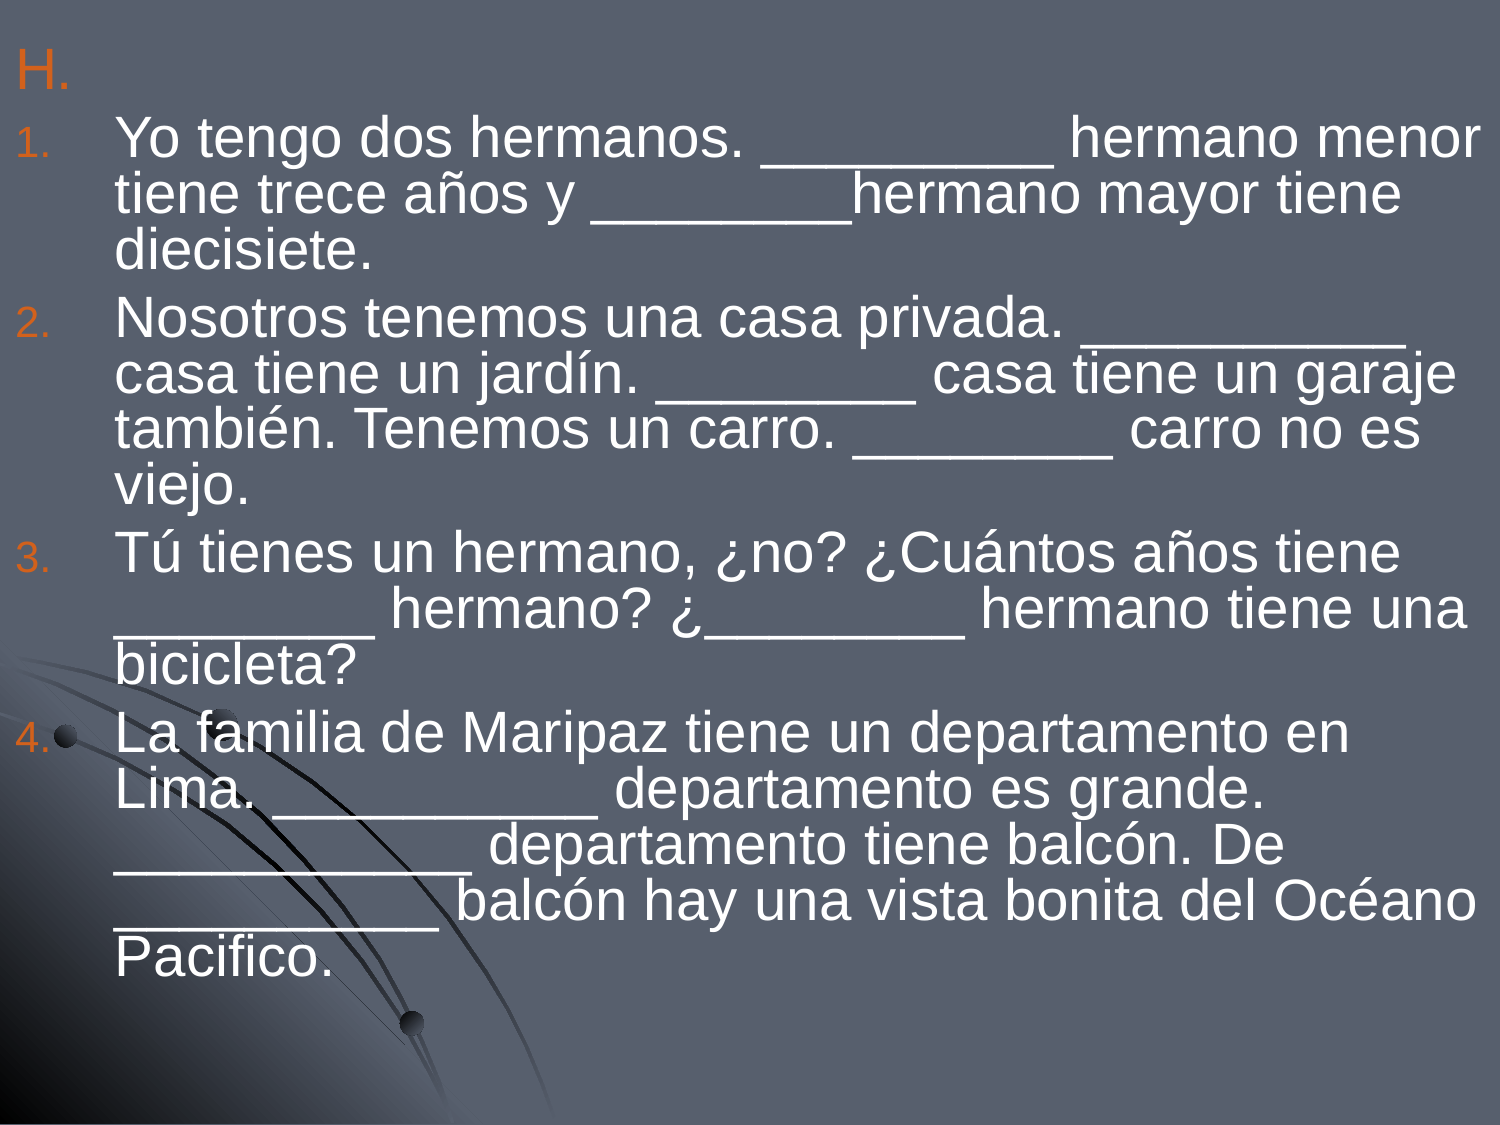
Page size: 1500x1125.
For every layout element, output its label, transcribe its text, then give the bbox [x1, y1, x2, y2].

list H. Yo tengo dos hermanos. _________ hermano menor tiene trece años y ________hermano mayor tiene diecisiete. Nosotros tenemos una casa privada. __________ casa tiene un jardín. ________ casa tiene un garaje también. Tenemos un carro. ________ carro no es viejo. Tú tienes un hermano, ¿no? ¿Cuántos años tiene ________ hermano? ¿________ hermano tiene una bicicleta? La familia de Maripaz tiene un departamento en Lima. __________ departamento es grande. ___________ departamento tiene balcón. De __________ balcón hay una vista bonita del Océano Pacifico. [0, 37, 1500, 1088]
